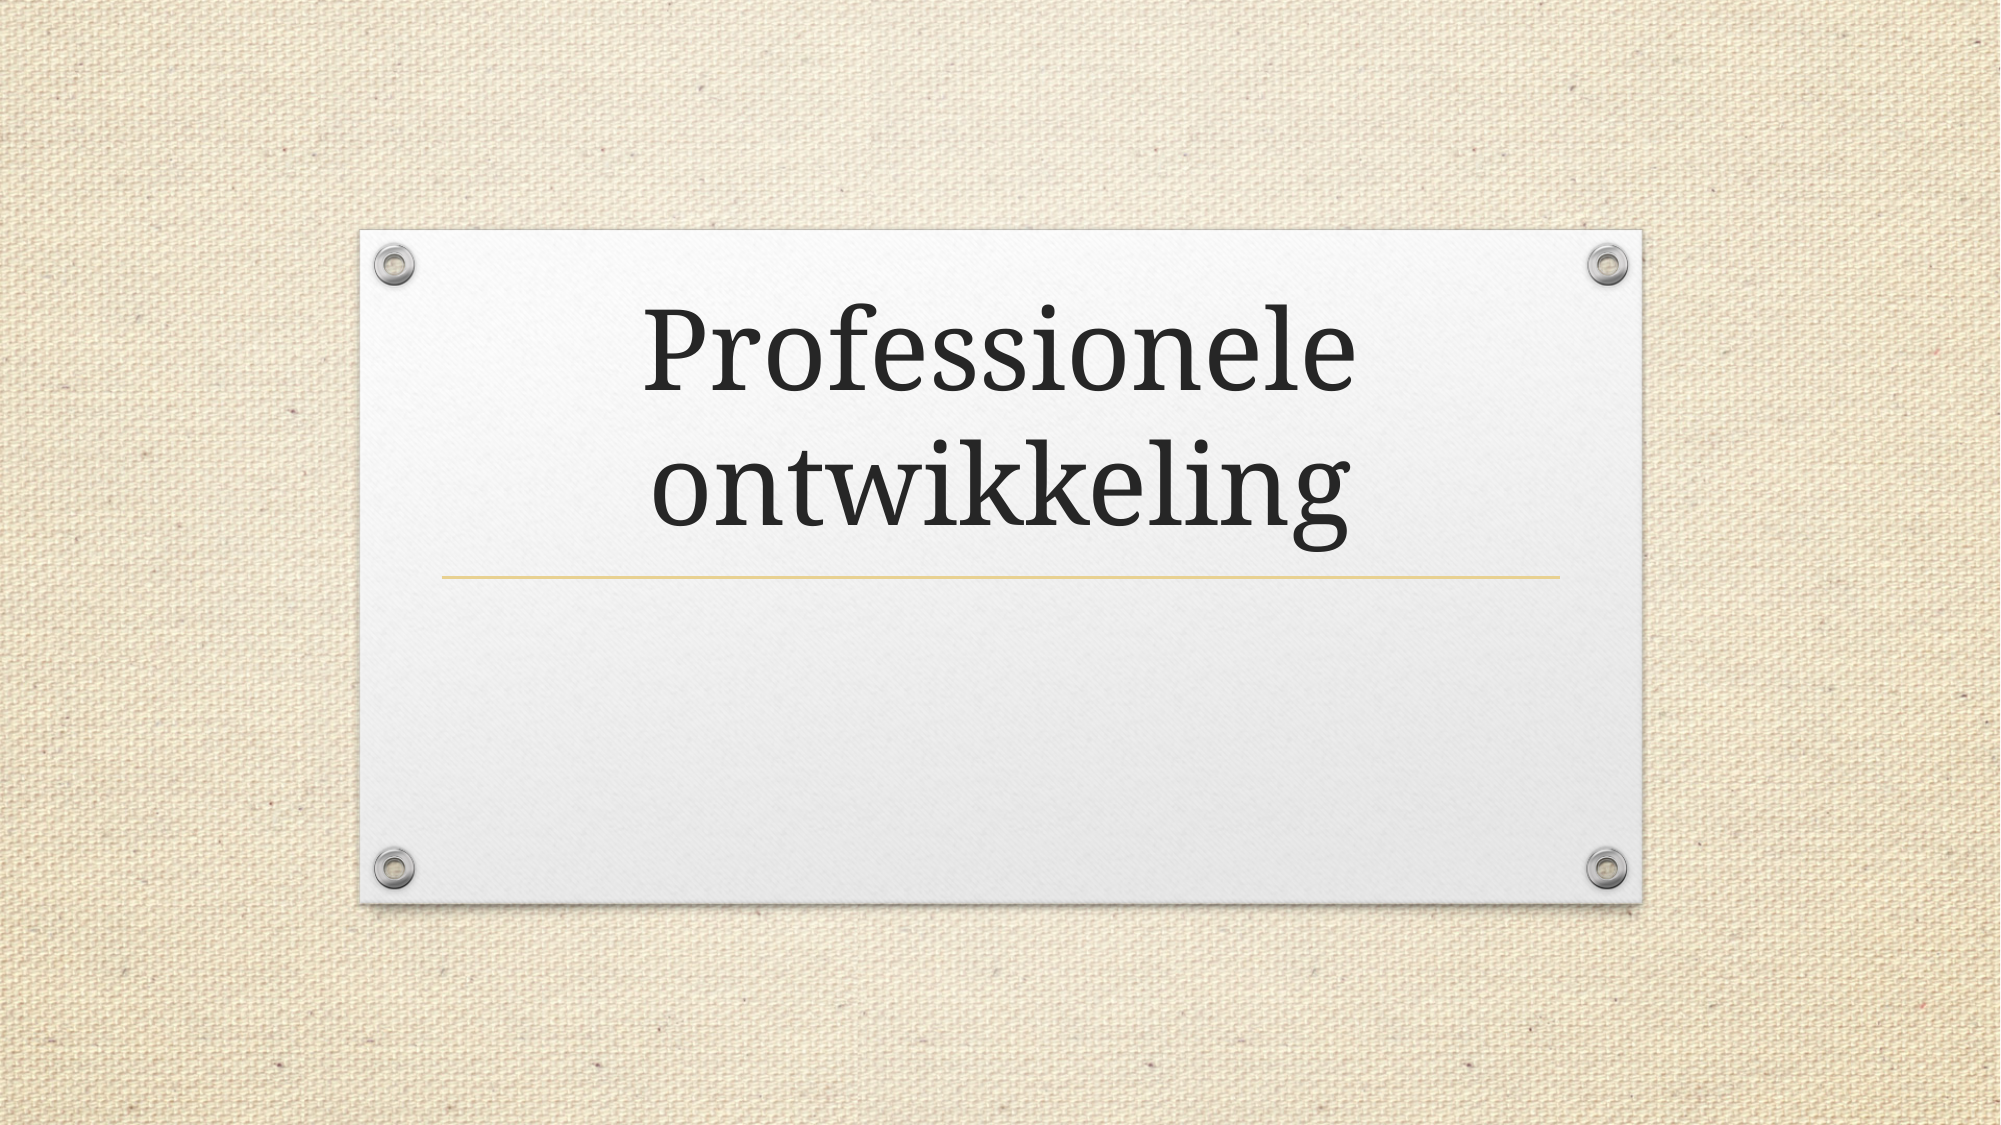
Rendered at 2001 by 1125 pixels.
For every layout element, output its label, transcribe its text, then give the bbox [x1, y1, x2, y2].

picture [0, 0, 2001, 1125]
title Professionele ontwikkeling [441, 306, 1560, 556]
